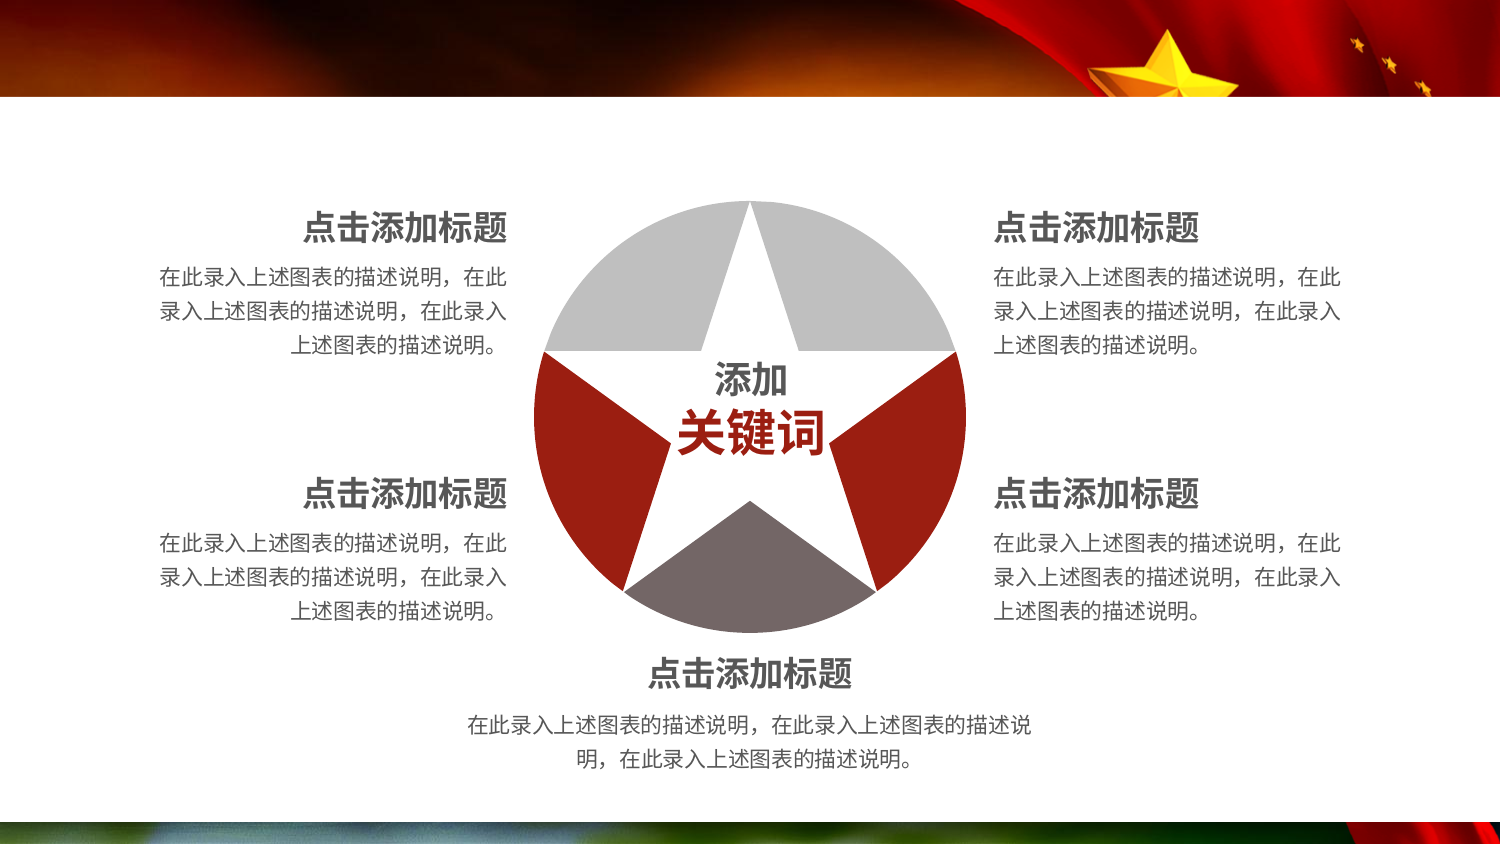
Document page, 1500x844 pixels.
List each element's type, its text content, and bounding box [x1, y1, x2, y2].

picture [0, 822, 1500, 844]
text_box 点击添加标题 [629, 646, 870, 698]
text_box 添加 关键词 [631, 350, 872, 467]
text_box 点击添加标题 [278, 200, 519, 250]
picture [0, 0, 1500, 96]
text_box [748, 199, 956, 352]
text_box 在此录入上述图表的描述说明，在此录入上述图表的描述说明，在此录入上述图表的描述说明。 [145, 515, 519, 630]
text_box 在此录入上述图表的描述说明，在此录入上述图表的描述说明，在此录入上述图表的描述说明。 [452, 698, 1047, 778]
text_box 点击添加标题 [982, 200, 1223, 250]
text_box [622, 499, 878, 634]
text_box 在此录入上述图表的描述说明，在此录入上述图表的描述说明，在此录入上述图表的描述说明。 [982, 250, 1356, 364]
text_box 点击添加标题 [278, 466, 519, 515]
text_box 在此录入上述图表的描述说明，在此录入上述图表的描述说明，在此录入上述图表的描述说明。 [982, 515, 1356, 630]
text_box 点击添加标题 [982, 466, 1223, 515]
text_box [543, 199, 750, 352]
text_box [835, 349, 967, 592]
text_box [533, 349, 665, 592]
text_box 在此录入上述图表的描述说明，在此录入上述图表的描述说明，在此录入上述图表的描述说明。 [145, 250, 519, 364]
